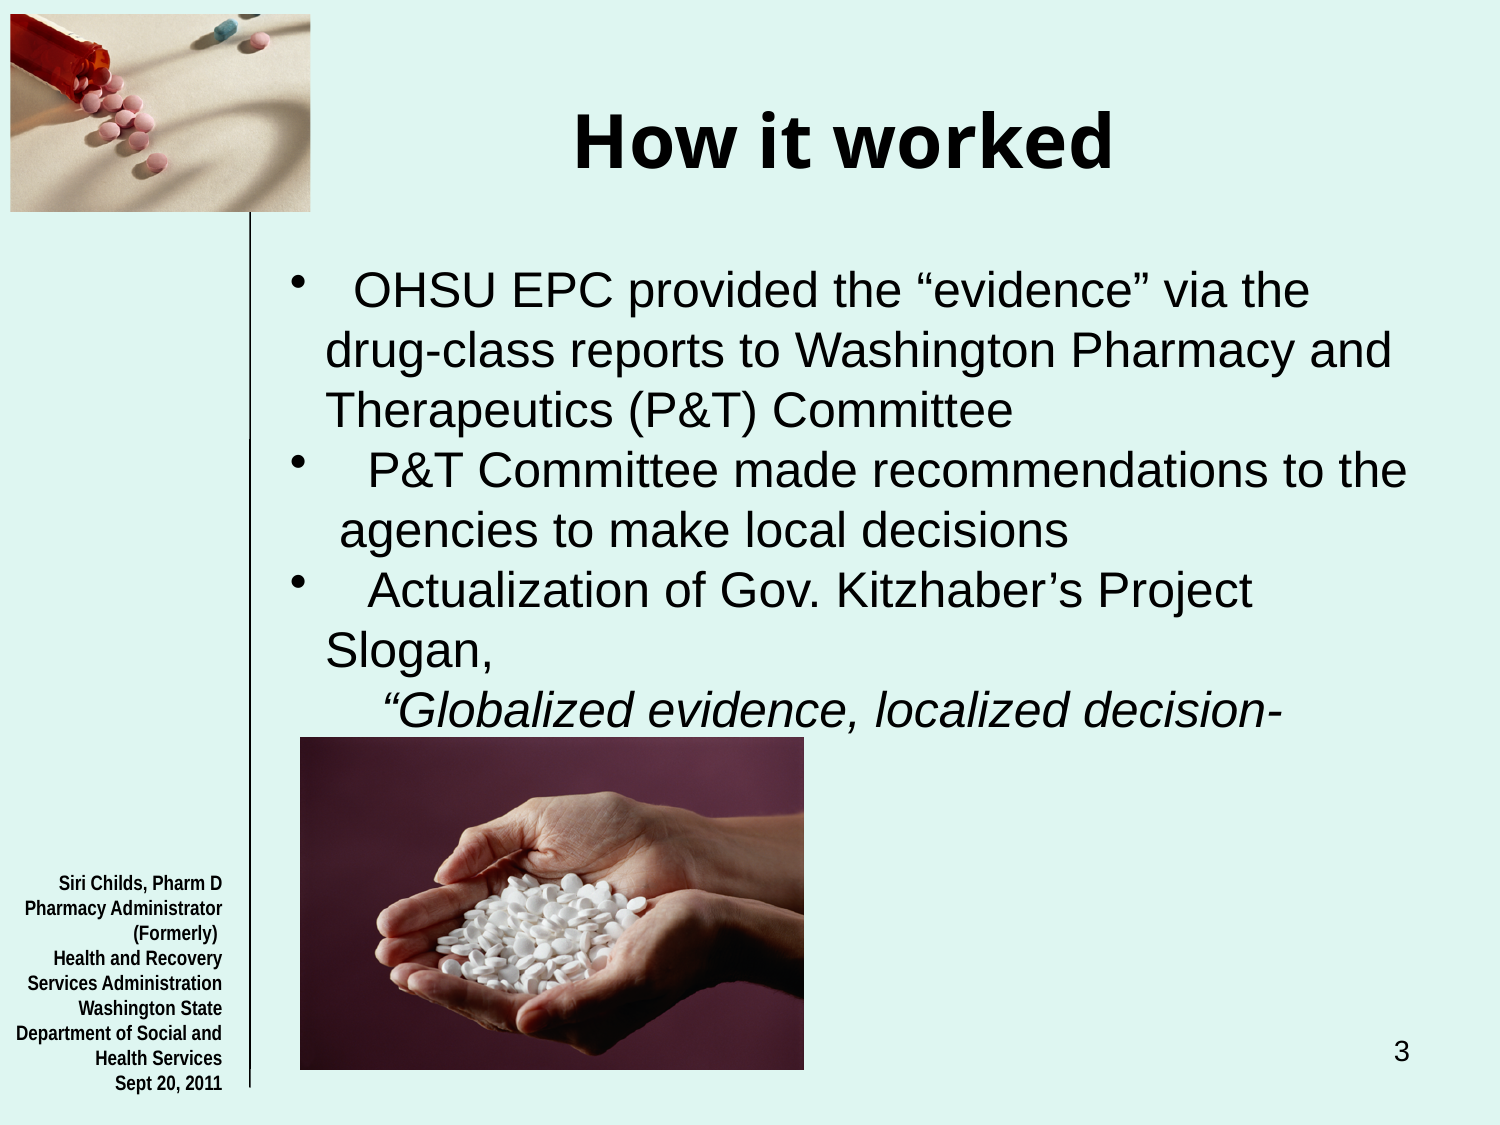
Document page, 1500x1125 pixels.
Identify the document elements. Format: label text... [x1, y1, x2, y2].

picture [10, 14, 311, 212]
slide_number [0, 837, 238, 1091]
title How it worked [262, 44, 1426, 233]
slide_number 3 [1349, 1024, 1426, 1103]
text_box OHSU EPC provided the “evidence” via the drug-class reports to Washington Pharmacy and Therapeutics (P&T) Committee P&T Committee made recommendations to the agencies to make local decisions Actualization of Gov. Kitzhaber’s Project Slogan, “Globalized evidence, localized decision-making” [275, 249, 1450, 805]
picture [299, 737, 804, 1070]
